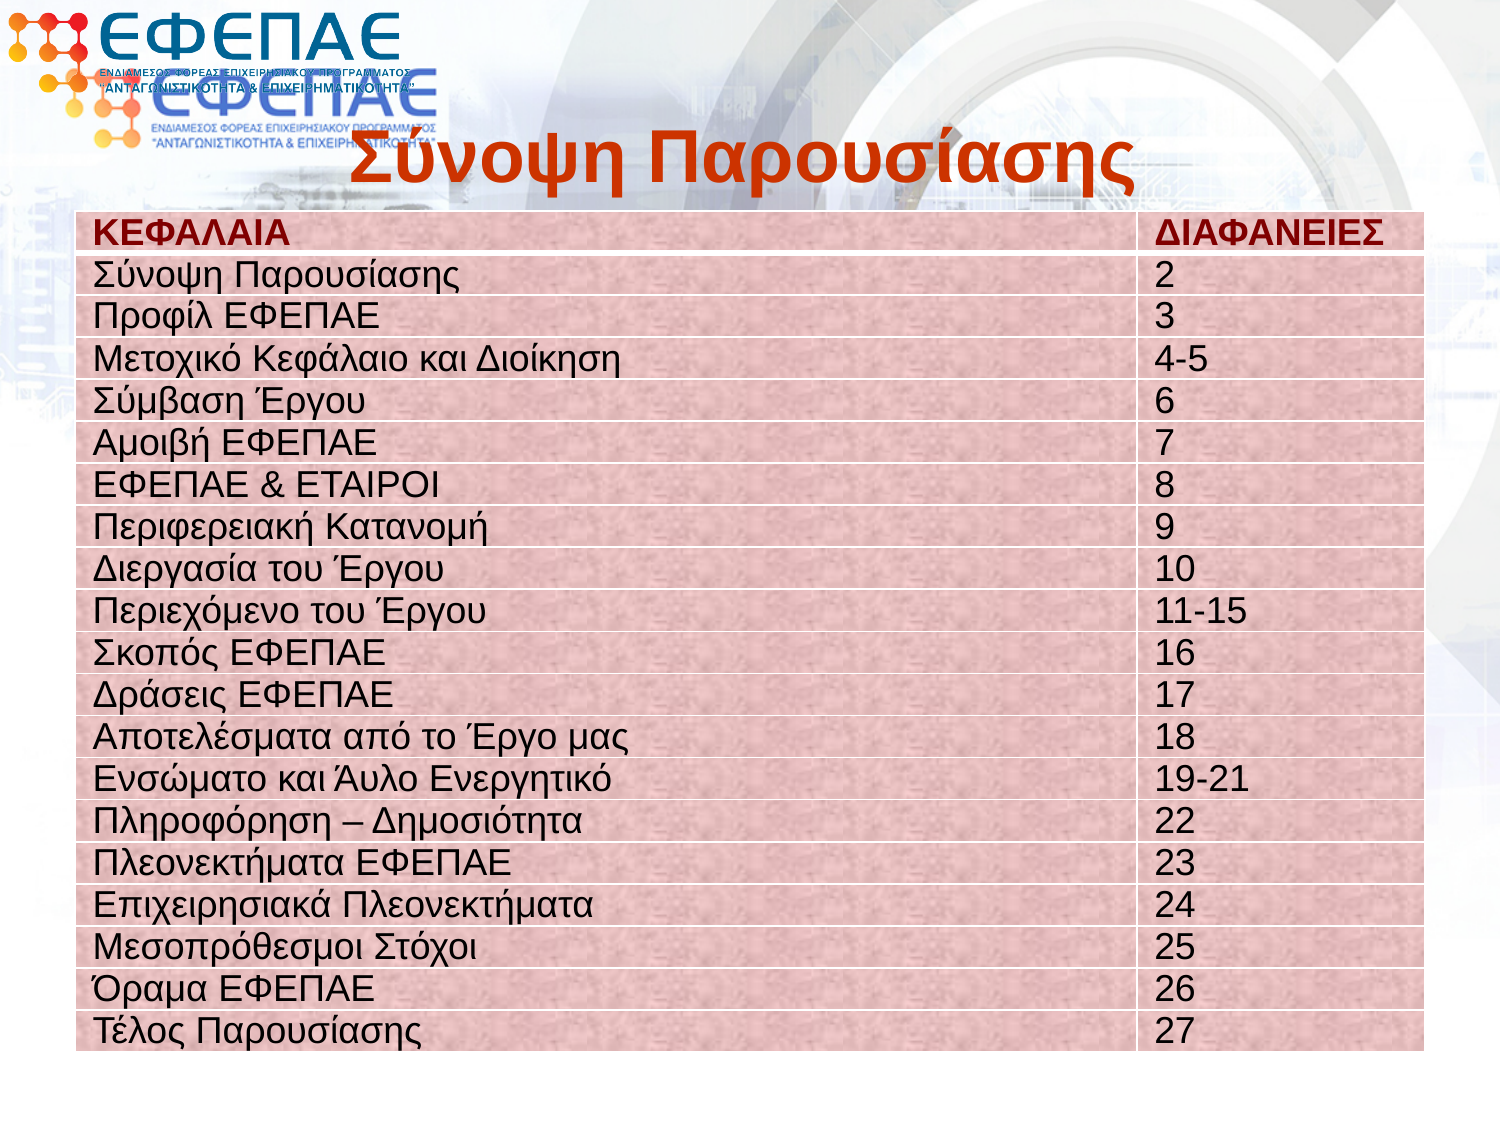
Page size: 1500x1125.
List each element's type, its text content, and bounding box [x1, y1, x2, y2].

table_cell 27 [1138, 1011, 1424, 1051]
table_cell Πλεονεκτήματα ΕΦΕΠΑΕ [76, 843, 1136, 883]
picture [0, 0, 423, 106]
table_cell 4-5 [1138, 338, 1424, 378]
table_cell 18 [1138, 716, 1424, 757]
table_cell Πληροφόρηση – Δημοσιότητα [76, 800, 1136, 841]
table_cell Τέλος Παρουσίασης [76, 1011, 1136, 1051]
table_cell 2 [1138, 256, 1424, 294]
table_cell Σύνοψη Παρουσίασης [76, 256, 1136, 294]
table_cell 19-21 [1138, 758, 1424, 799]
table_cell 22 [1138, 800, 1424, 841]
table_cell Αμοιβή ΕΦΕΠΑΕ [76, 422, 1136, 462]
table_cell 6 [1138, 380, 1424, 420]
table_cell 15 [0, 0, 1500, 1125]
table_cell 10 [1138, 548, 1424, 588]
table_cell 11-15 [1138, 590, 1424, 631]
table_cell Μεσοπρόθεσμοι Στόχοι [76, 927, 1136, 967]
table_cell 3 [1138, 296, 1424, 336]
table_cell 26 [1138, 969, 1424, 1009]
title Σύνοψη Παρουσίασης [70, 105, 1417, 200]
table_cell ΕΦΕΠΑΕ & ΕΤΑΙΡΟΙ [76, 464, 1136, 504]
table_cell Προφίλ ΕΦΕΠΑΕ [76, 296, 1136, 336]
table_cell Περιεχόμενο του Έργου [76, 590, 1136, 631]
table_cell 7 [1138, 422, 1424, 462]
table_cell Αποτελέσματα από το Έργο μας [76, 716, 1136, 757]
table_cell 25 [1138, 927, 1424, 967]
table_header ΚΕΦΑΛΑΙΑ [76, 212, 1136, 250]
table_header ΔΙΑΦΑΝΕΙΕΣ [1138, 212, 1424, 250]
table_cell 8 [1138, 464, 1424, 504]
table_cell Δράσεις ΕΦΕΠΑΕ [76, 674, 1136, 715]
table_cell 16 [1138, 632, 1424, 673]
table_cell 17 [1138, 674, 1424, 715]
table_cell 24 [1138, 885, 1424, 925]
table_cell Επιχειρησιακά Πλεονεκτήματα [76, 885, 1136, 925]
table_cell Σύμβαση Έργου [76, 380, 1136, 420]
table_cell Ενσώματο και Άυλο Ενεργητικό [76, 758, 1136, 799]
table_cell Σκοπός ΕΦΕΠΑΕ [76, 632, 1136, 673]
table_cell 9 [1138, 506, 1424, 546]
table_cell Μετοχικό Κεφάλαιο και Διοίκηση [76, 338, 1136, 378]
table_cell Περιφερειακή Κατανομή [76, 506, 1136, 546]
table_cell Διεργασία του Έργου [76, 548, 1136, 588]
table_cell 23 [1138, 843, 1424, 883]
table_cell Όραμα ΕΦΕΠΑΕ [76, 969, 1136, 1009]
